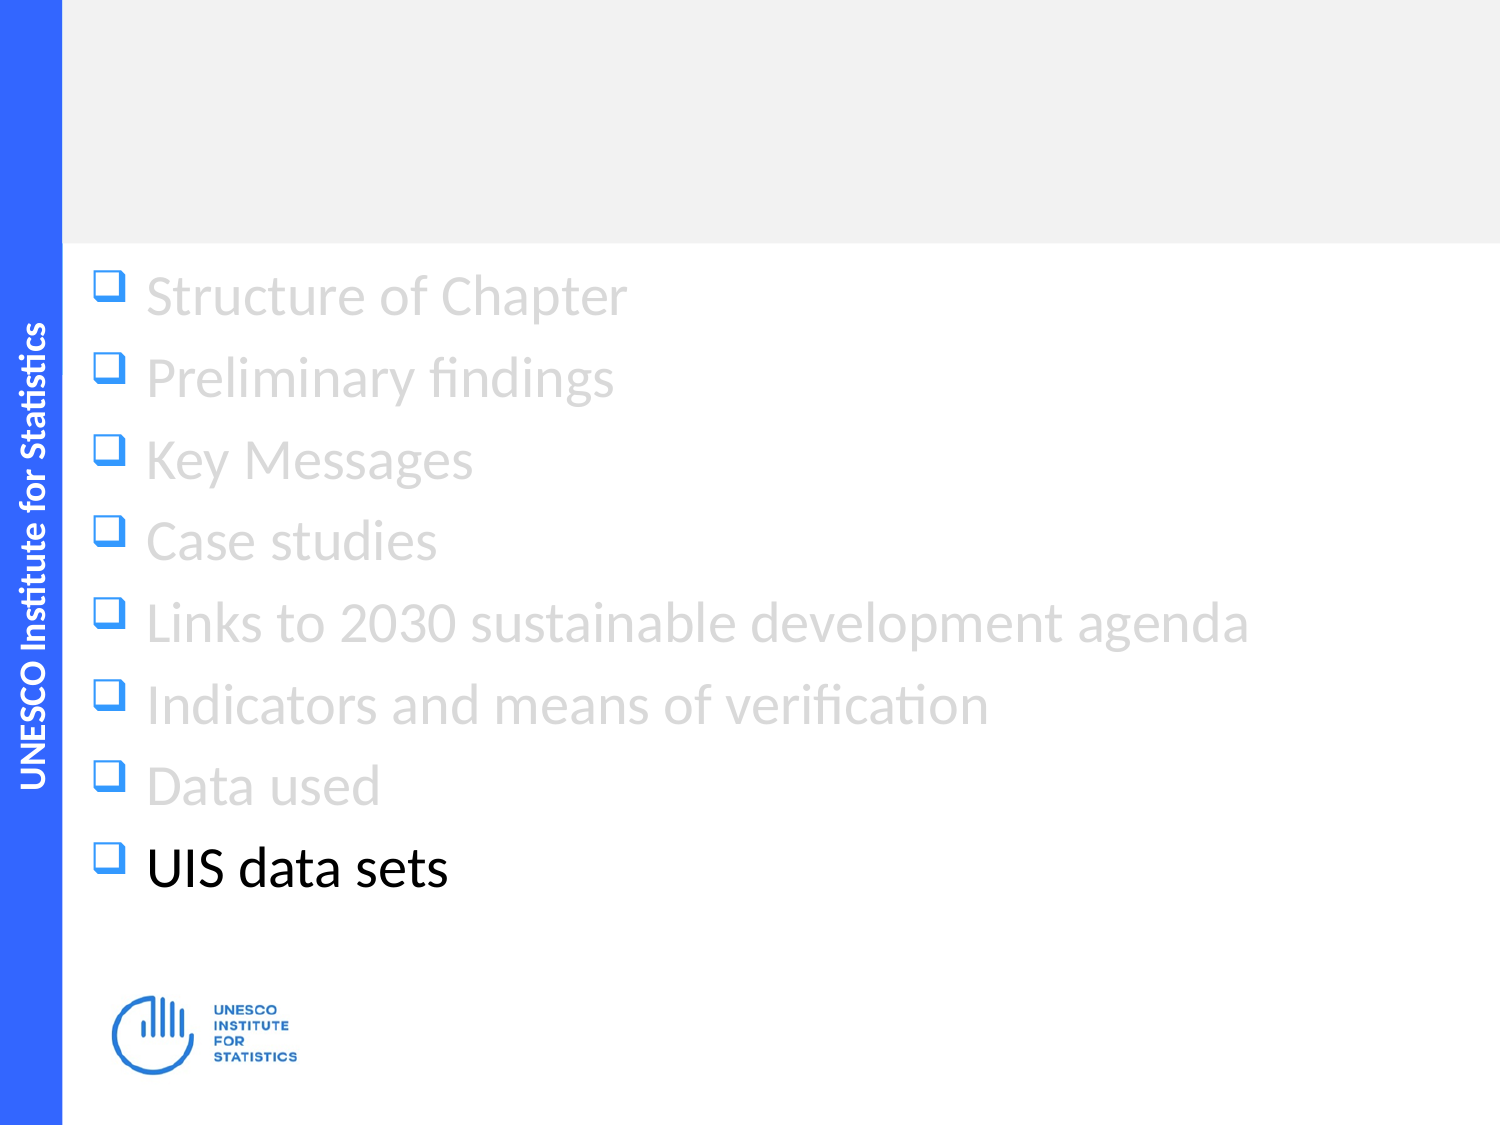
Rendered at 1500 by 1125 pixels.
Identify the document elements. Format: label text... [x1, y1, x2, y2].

list Structure of Chapter Preliminary findings Key Messages Case studies Links to 2030 sustainable development agenda Indicators and means of verification Data used UIS data sets [75, 249, 1425, 994]
picture [70, 964, 338, 1106]
